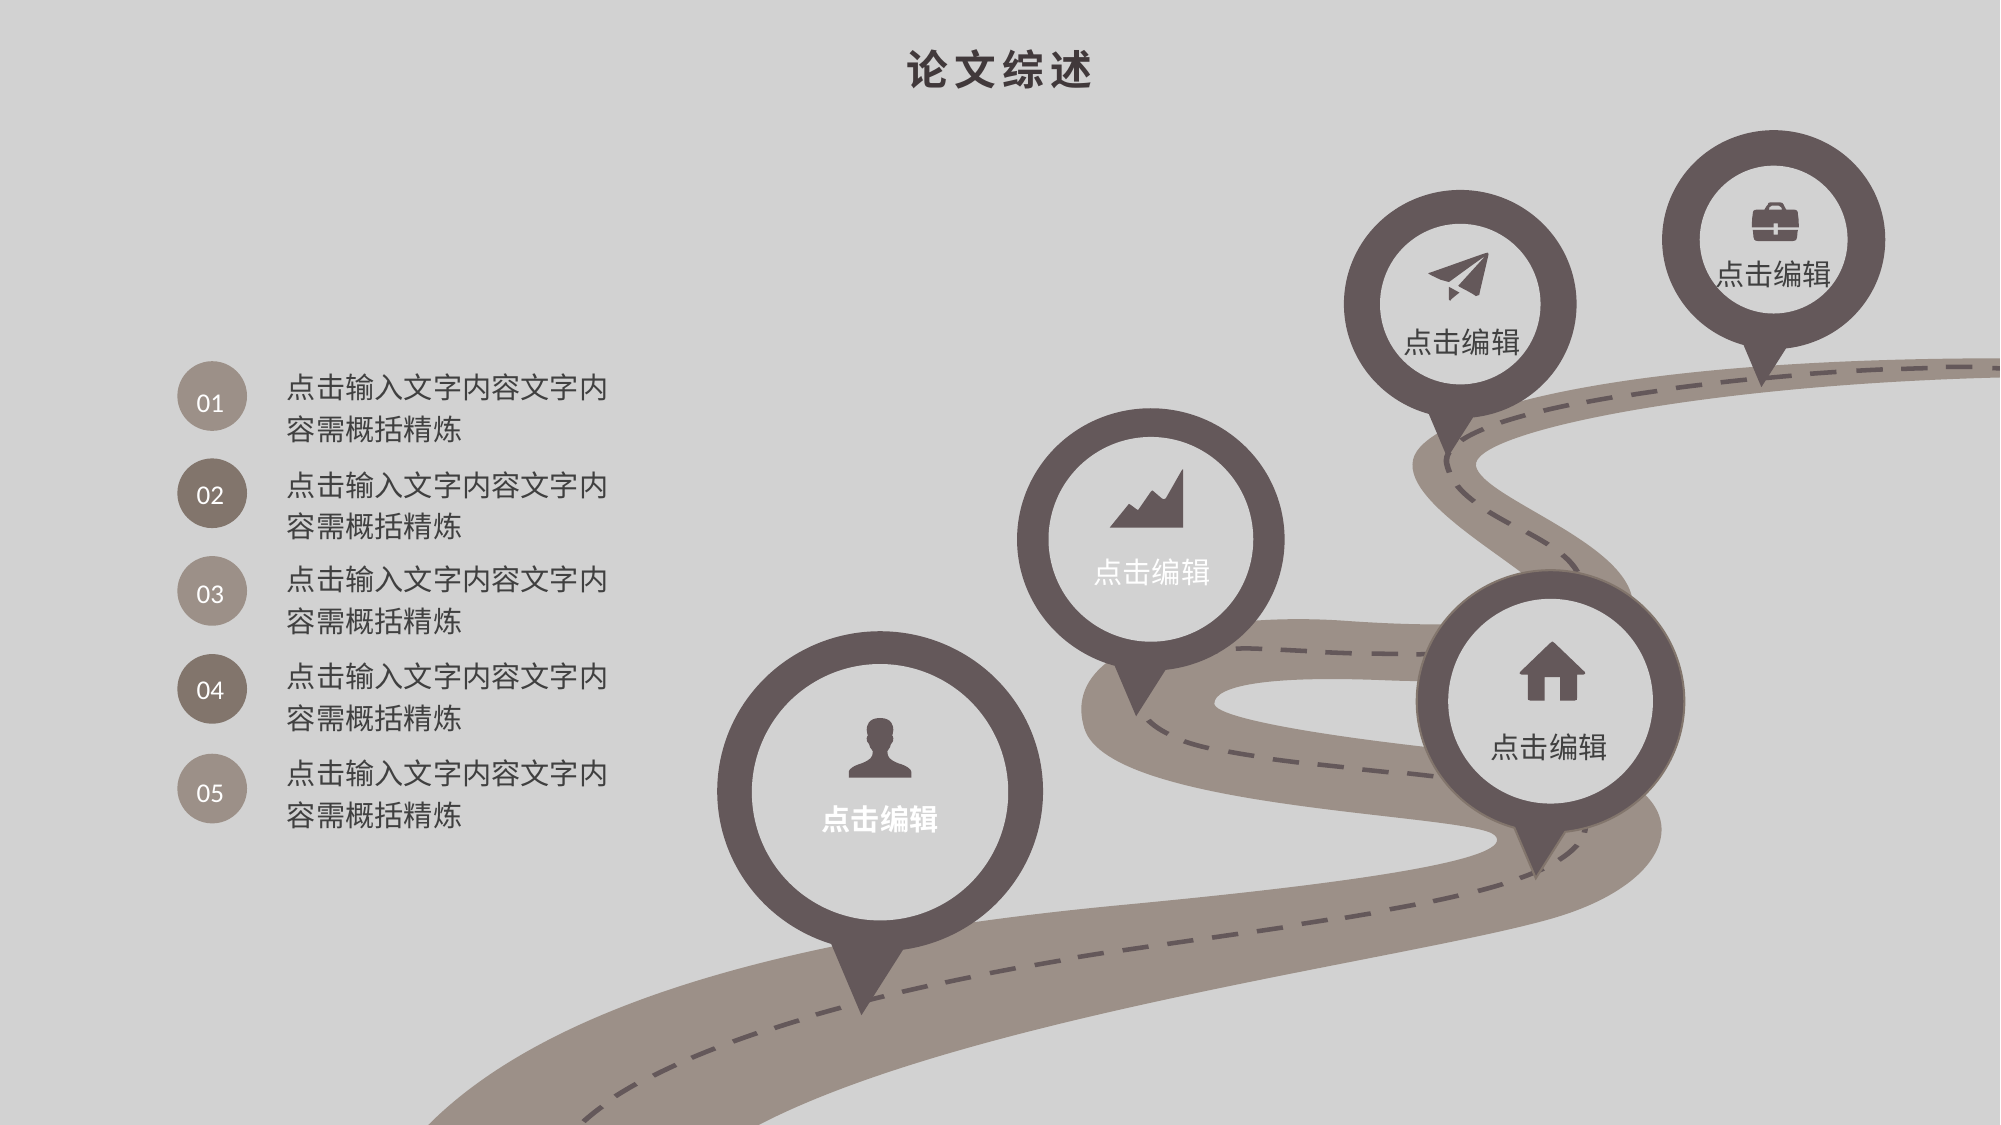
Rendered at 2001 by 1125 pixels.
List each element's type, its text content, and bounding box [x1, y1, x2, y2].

text_box [197, 652, 227, 656]
text_box [186, 518, 239, 530]
text_box [1901, 365, 1928, 372]
text_box [245, 674, 249, 704]
text_box [1475, 772, 1626, 805]
text_box 点击输入文字内容文字内容需概括精炼 [272, 741, 640, 840]
text_box [651, 1062, 678, 1078]
text_box [1751, 202, 1799, 228]
text_box 03 [176, 560, 245, 617]
text_box [1752, 229, 1798, 242]
text_box [848, 717, 912, 778]
text_box [1412, 358, 2000, 595]
text_box [1406, 771, 1434, 779]
text_box 论文综述 [892, 36, 1108, 101]
text_box 点击输入文字内容文字内容需概括精炼 [272, 643, 640, 741]
text_box 点击编辑 [1464, 714, 1634, 772]
text_box [773, 1018, 801, 1031]
text_box [193, 555, 231, 560]
text_box [428, 619, 1662, 1125]
text_box [1280, 647, 1308, 654]
text_box 点击输入文字内容文字内容需概括精炼 [272, 354, 631, 452]
text_box [1182, 739, 1210, 751]
text_box [187, 617, 237, 627]
text_box 01 [176, 368, 245, 425]
text_box [1146, 718, 1170, 736]
text_box [1448, 286, 1460, 301]
text_box [1428, 252, 1489, 297]
text_box [1415, 569, 1686, 881]
text_box [245, 576, 249, 606]
text_box [613, 1081, 638, 1099]
text_box [191, 752, 233, 759]
text_box [1585, 395, 1614, 405]
text_box [189, 816, 236, 825]
text_box [726, 640, 1034, 996]
text_box [1272, 757, 1300, 765]
text_box 点击编辑 [1380, 310, 1544, 367]
text_box [1856, 367, 1884, 374]
text_box [1809, 369, 1837, 377]
text_box [1499, 413, 1527, 425]
text_box 点击编辑 [1078, 540, 1236, 597]
text_box [189, 360, 235, 368]
text_box [185, 713, 239, 725]
text_box [750, 662, 1010, 922]
text_box [1047, 435, 1255, 643]
text_box [1519, 641, 1586, 701]
text_box [1661, 129, 1887, 390]
text_box [1460, 427, 1485, 443]
text_box [1727, 299, 1820, 315]
text_box [1077, 950, 1105, 960]
text_box [1389, 902, 1417, 912]
text_box [1211, 931, 1239, 940]
text_box [1768, 373, 1792, 381]
text_box [1016, 407, 1286, 719]
text_box [901, 983, 929, 995]
text_box [690, 1046, 717, 1060]
text_box [1945, 364, 1973, 370]
text_box [1675, 382, 1703, 391]
text_box 点击输入文字内容文字内容需概括精炼 [272, 452, 640, 546]
text_box [1371, 651, 1399, 657]
text_box 04 [176, 656, 245, 713]
text_box 点击编辑 [795, 803, 965, 844]
text_box [1416, 651, 1425, 657]
text_box [581, 1104, 605, 1124]
text_box 点击编辑 [1699, 241, 1848, 299]
text_box [1301, 917, 1329, 927]
text_box [245, 774, 249, 803]
text_box 点击输入文字内容文字内容需概括精炼 [272, 546, 640, 643]
text_box [1557, 843, 1580, 862]
text_box [1477, 881, 1504, 894]
text_box [1525, 530, 1550, 547]
text_box [1432, 893, 1460, 904]
text_box [191, 425, 234, 432]
text_box [1630, 388, 1658, 398]
text_box [814, 1005, 842, 1017]
text_box [858, 994, 886, 1005]
text_box [1344, 911, 1372, 921]
text_box 02 [176, 460, 245, 518]
text_box [1227, 749, 1255, 759]
text_box [1342, 188, 1578, 461]
text_box [1542, 402, 1570, 413]
text_box [1486, 509, 1512, 526]
text_box [1443, 455, 1453, 474]
text_box 05 [176, 759, 245, 816]
text_box [245, 381, 249, 411]
text_box [1518, 871, 1533, 881]
text_box [1720, 377, 1748, 385]
text_box [1378, 222, 1542, 317]
text_box [1122, 944, 1150, 953]
text_box [1317, 762, 1345, 770]
text_box [1325, 649, 1352, 656]
text_box [1447, 597, 1654, 763]
text_box [1256, 925, 1284, 934]
text_box [731, 1030, 759, 1044]
text_box [1454, 484, 1477, 504]
text_box [1034, 958, 1062, 968]
text_box [245, 478, 249, 508]
text_box [1235, 646, 1263, 652]
text_box [1109, 469, 1184, 528]
text_box [1408, 367, 1512, 386]
text_box [1992, 365, 2000, 371]
text_box [1560, 553, 1580, 572]
text_box [1361, 767, 1389, 775]
text_box [1166, 937, 1194, 947]
text_box [989, 966, 1017, 976]
text_box [1698, 164, 1849, 250]
text_box [944, 974, 972, 985]
